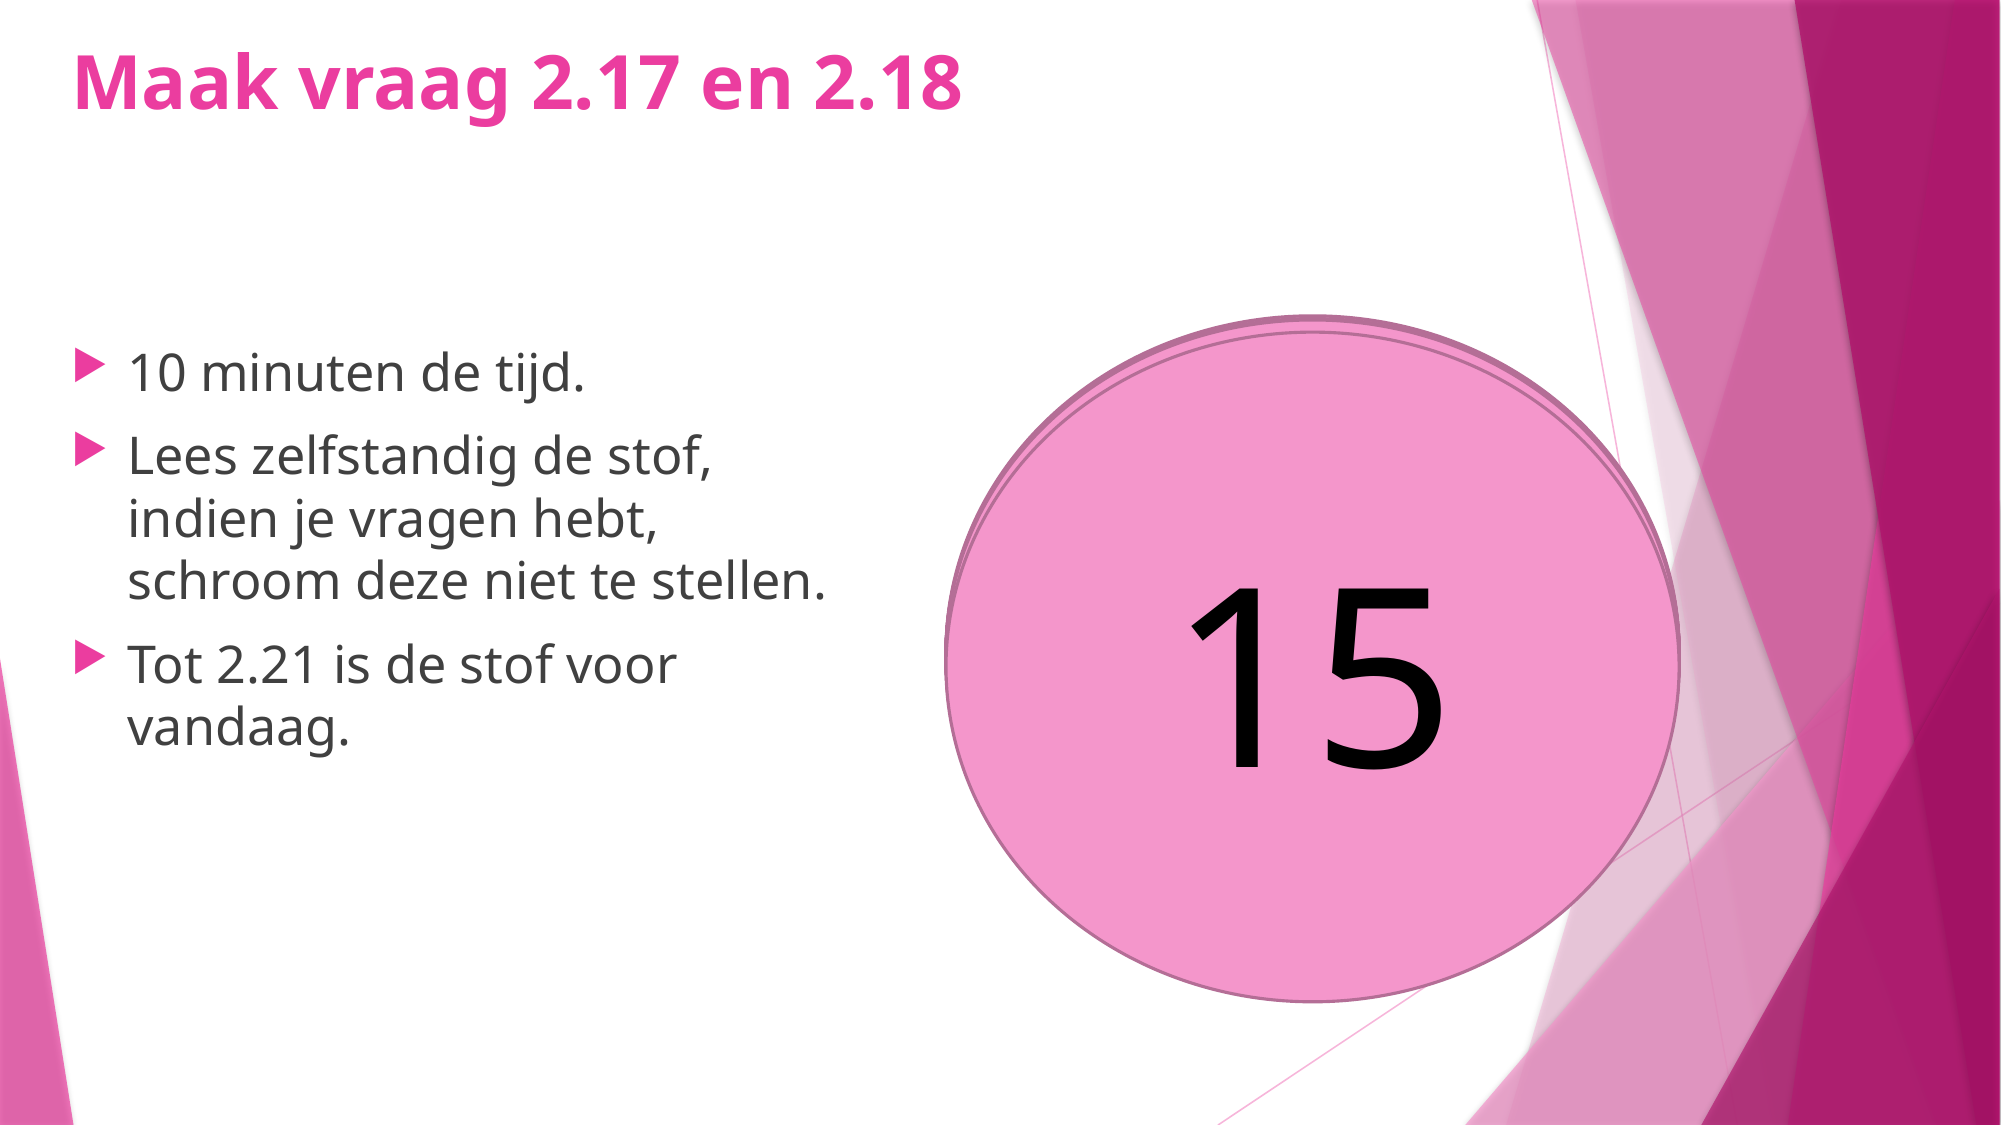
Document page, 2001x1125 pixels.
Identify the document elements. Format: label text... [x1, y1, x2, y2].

text_box 10 [959, 314, 1668, 562]
title Maak vraag 2.17 en 2.18 [56, 27, 1522, 319]
list 10 minuten de tijd. Lees zelfstandig de stof, indien je vragen hebt, schroom deze niet te stellen. Tot 2.21 is de stof voor vandaag. [56, 332, 865, 1112]
text_box 15 [944, 330, 1681, 1004]
text_box 14 [944, 318, 1681, 648]
